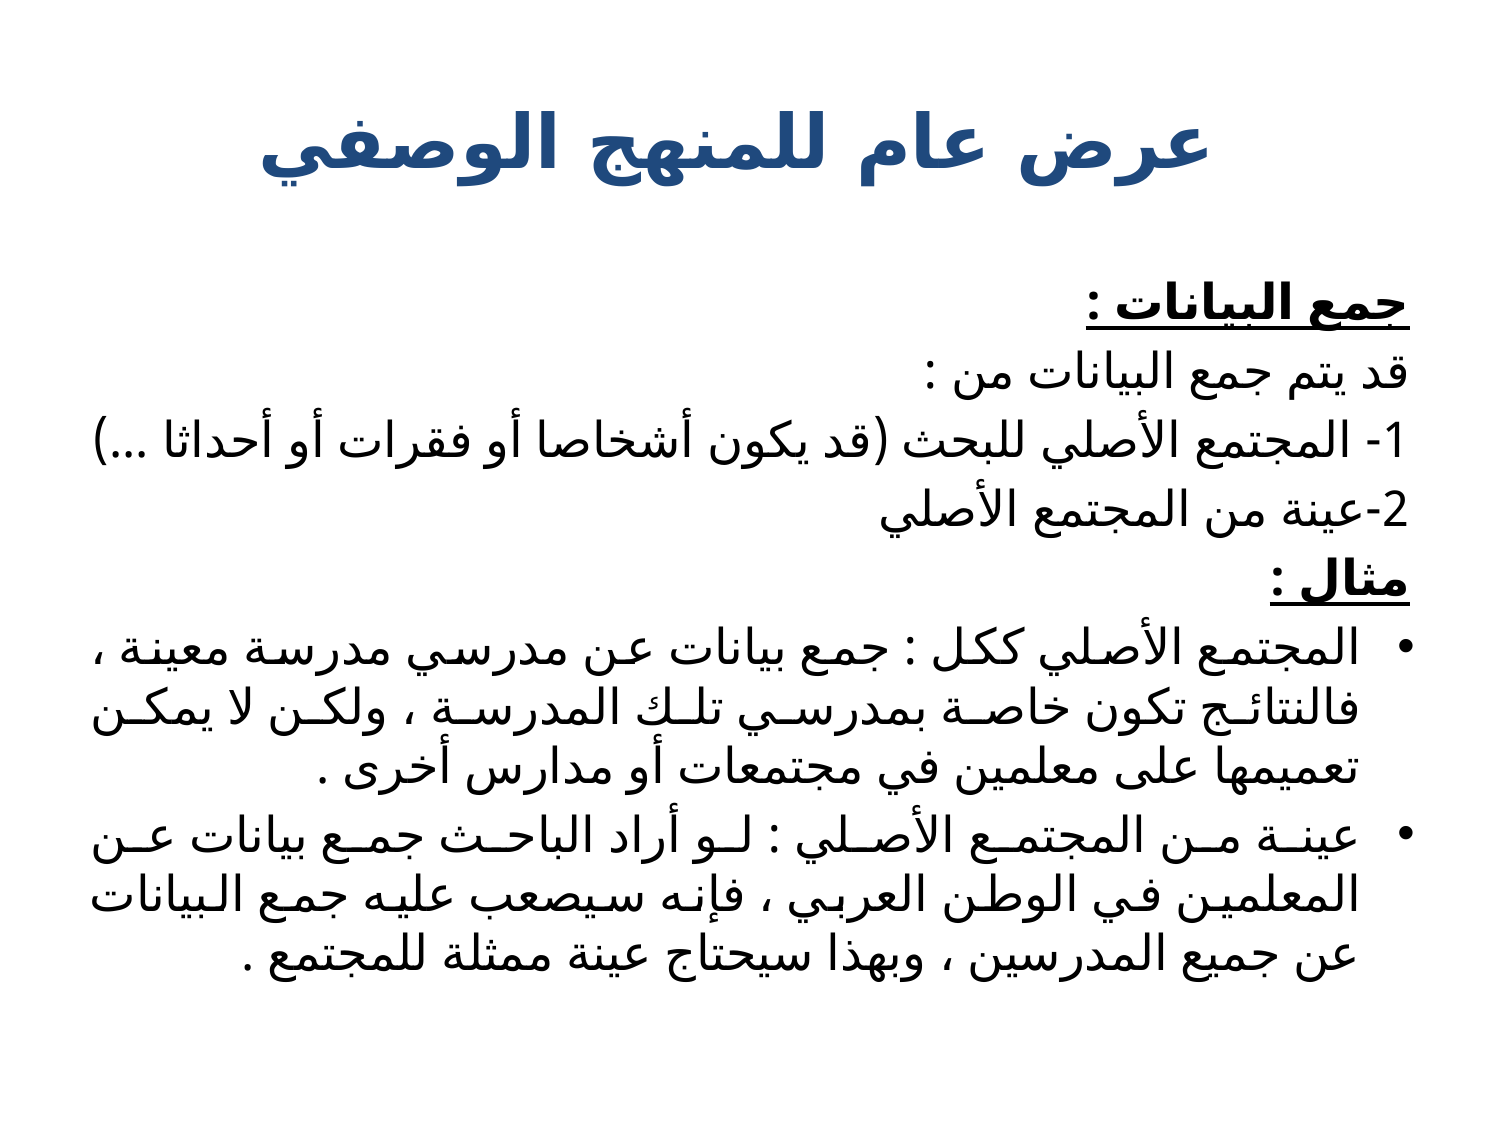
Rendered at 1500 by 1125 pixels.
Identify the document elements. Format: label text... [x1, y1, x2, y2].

title عرض عام للمنهج الوصفي [75, 45, 1425, 233]
list جمع البيانات : قد يتم جمع البيانات من : 1- المجتمع الأصلي للبحث (قد يكون أشخاصا أو فقرات أو أحداثا ...) 2-عينة من المجتمع الأصلي مثال : المجتمع الأصلي ككل : جمع بيانات عن مدرسي مدرسة معينة ، فالنتائج تكون خاصة بمدرسي تلك المدرسة ، ولكن لا يمكن تعميمها على معلمين في مجتمعات أو مدارس أخرى . عينة من المجتمع الأصلي : لو أراد الباحث جمع بيانات عن المعلمين في الوطن العربي ، فإنه سيصعب عليه جمع البيانات عن جميع المدرسين ، وبهذا سيحتاج عينة ممثلة للمجتمع . [75, 262, 1425, 1005]
